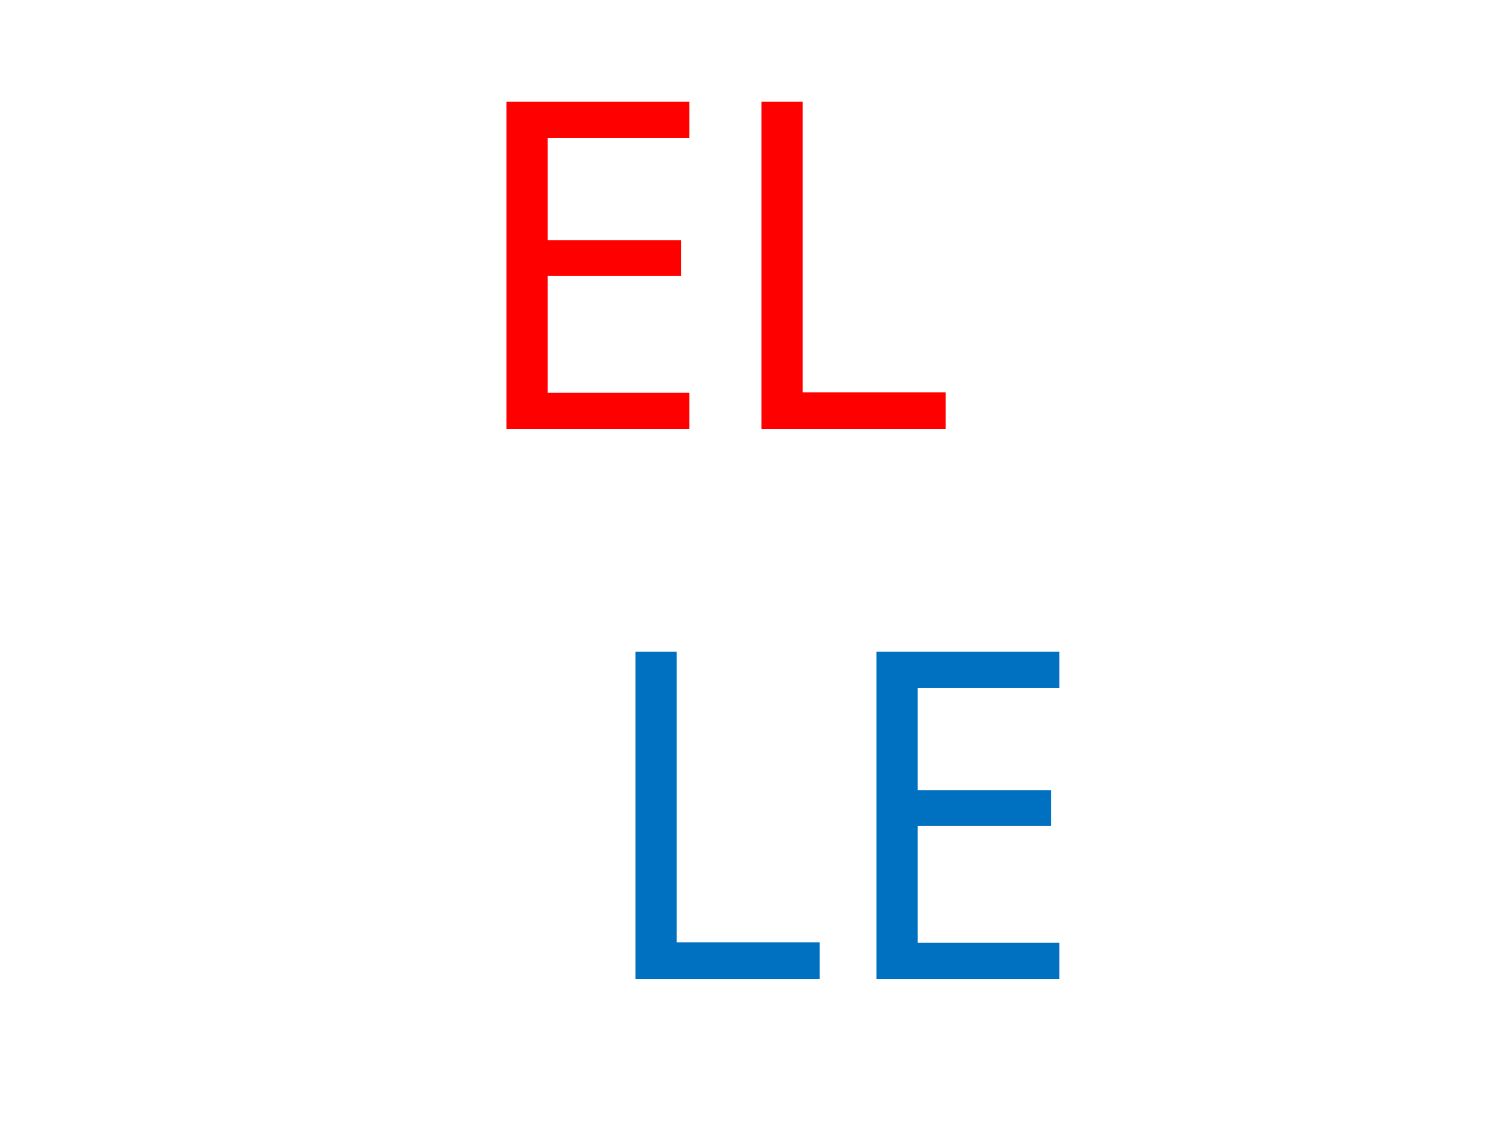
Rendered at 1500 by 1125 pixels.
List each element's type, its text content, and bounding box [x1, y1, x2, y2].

title EL eLE [35, 351, 1386, 692]
